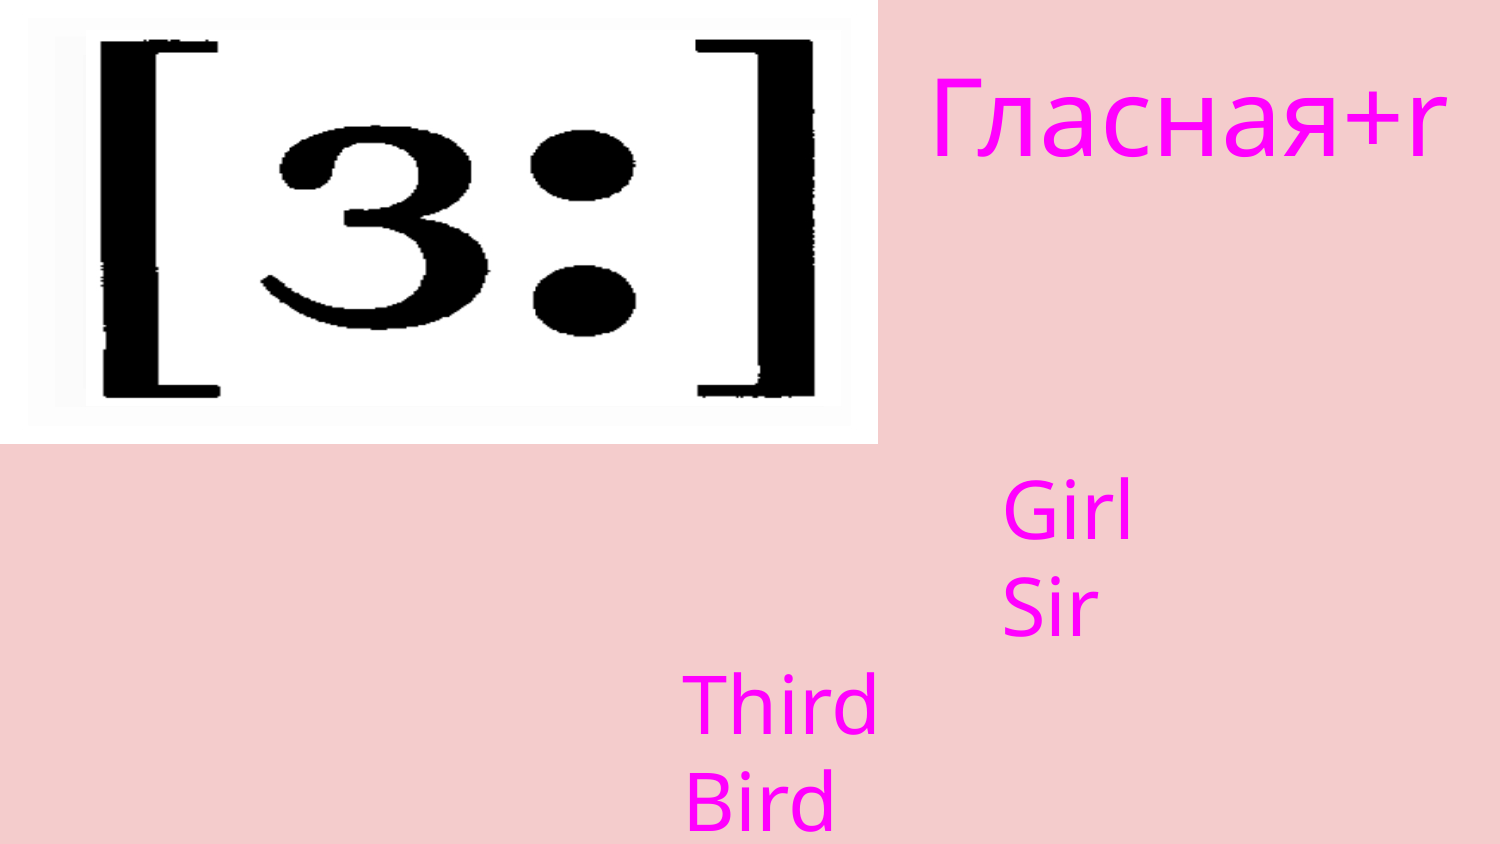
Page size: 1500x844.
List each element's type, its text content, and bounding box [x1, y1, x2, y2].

subtitle Girl Sir Third Bird [51, 443, 1449, 844]
picture [0, 0, 878, 444]
title Гласная+r [879, 0, 1500, 194]
